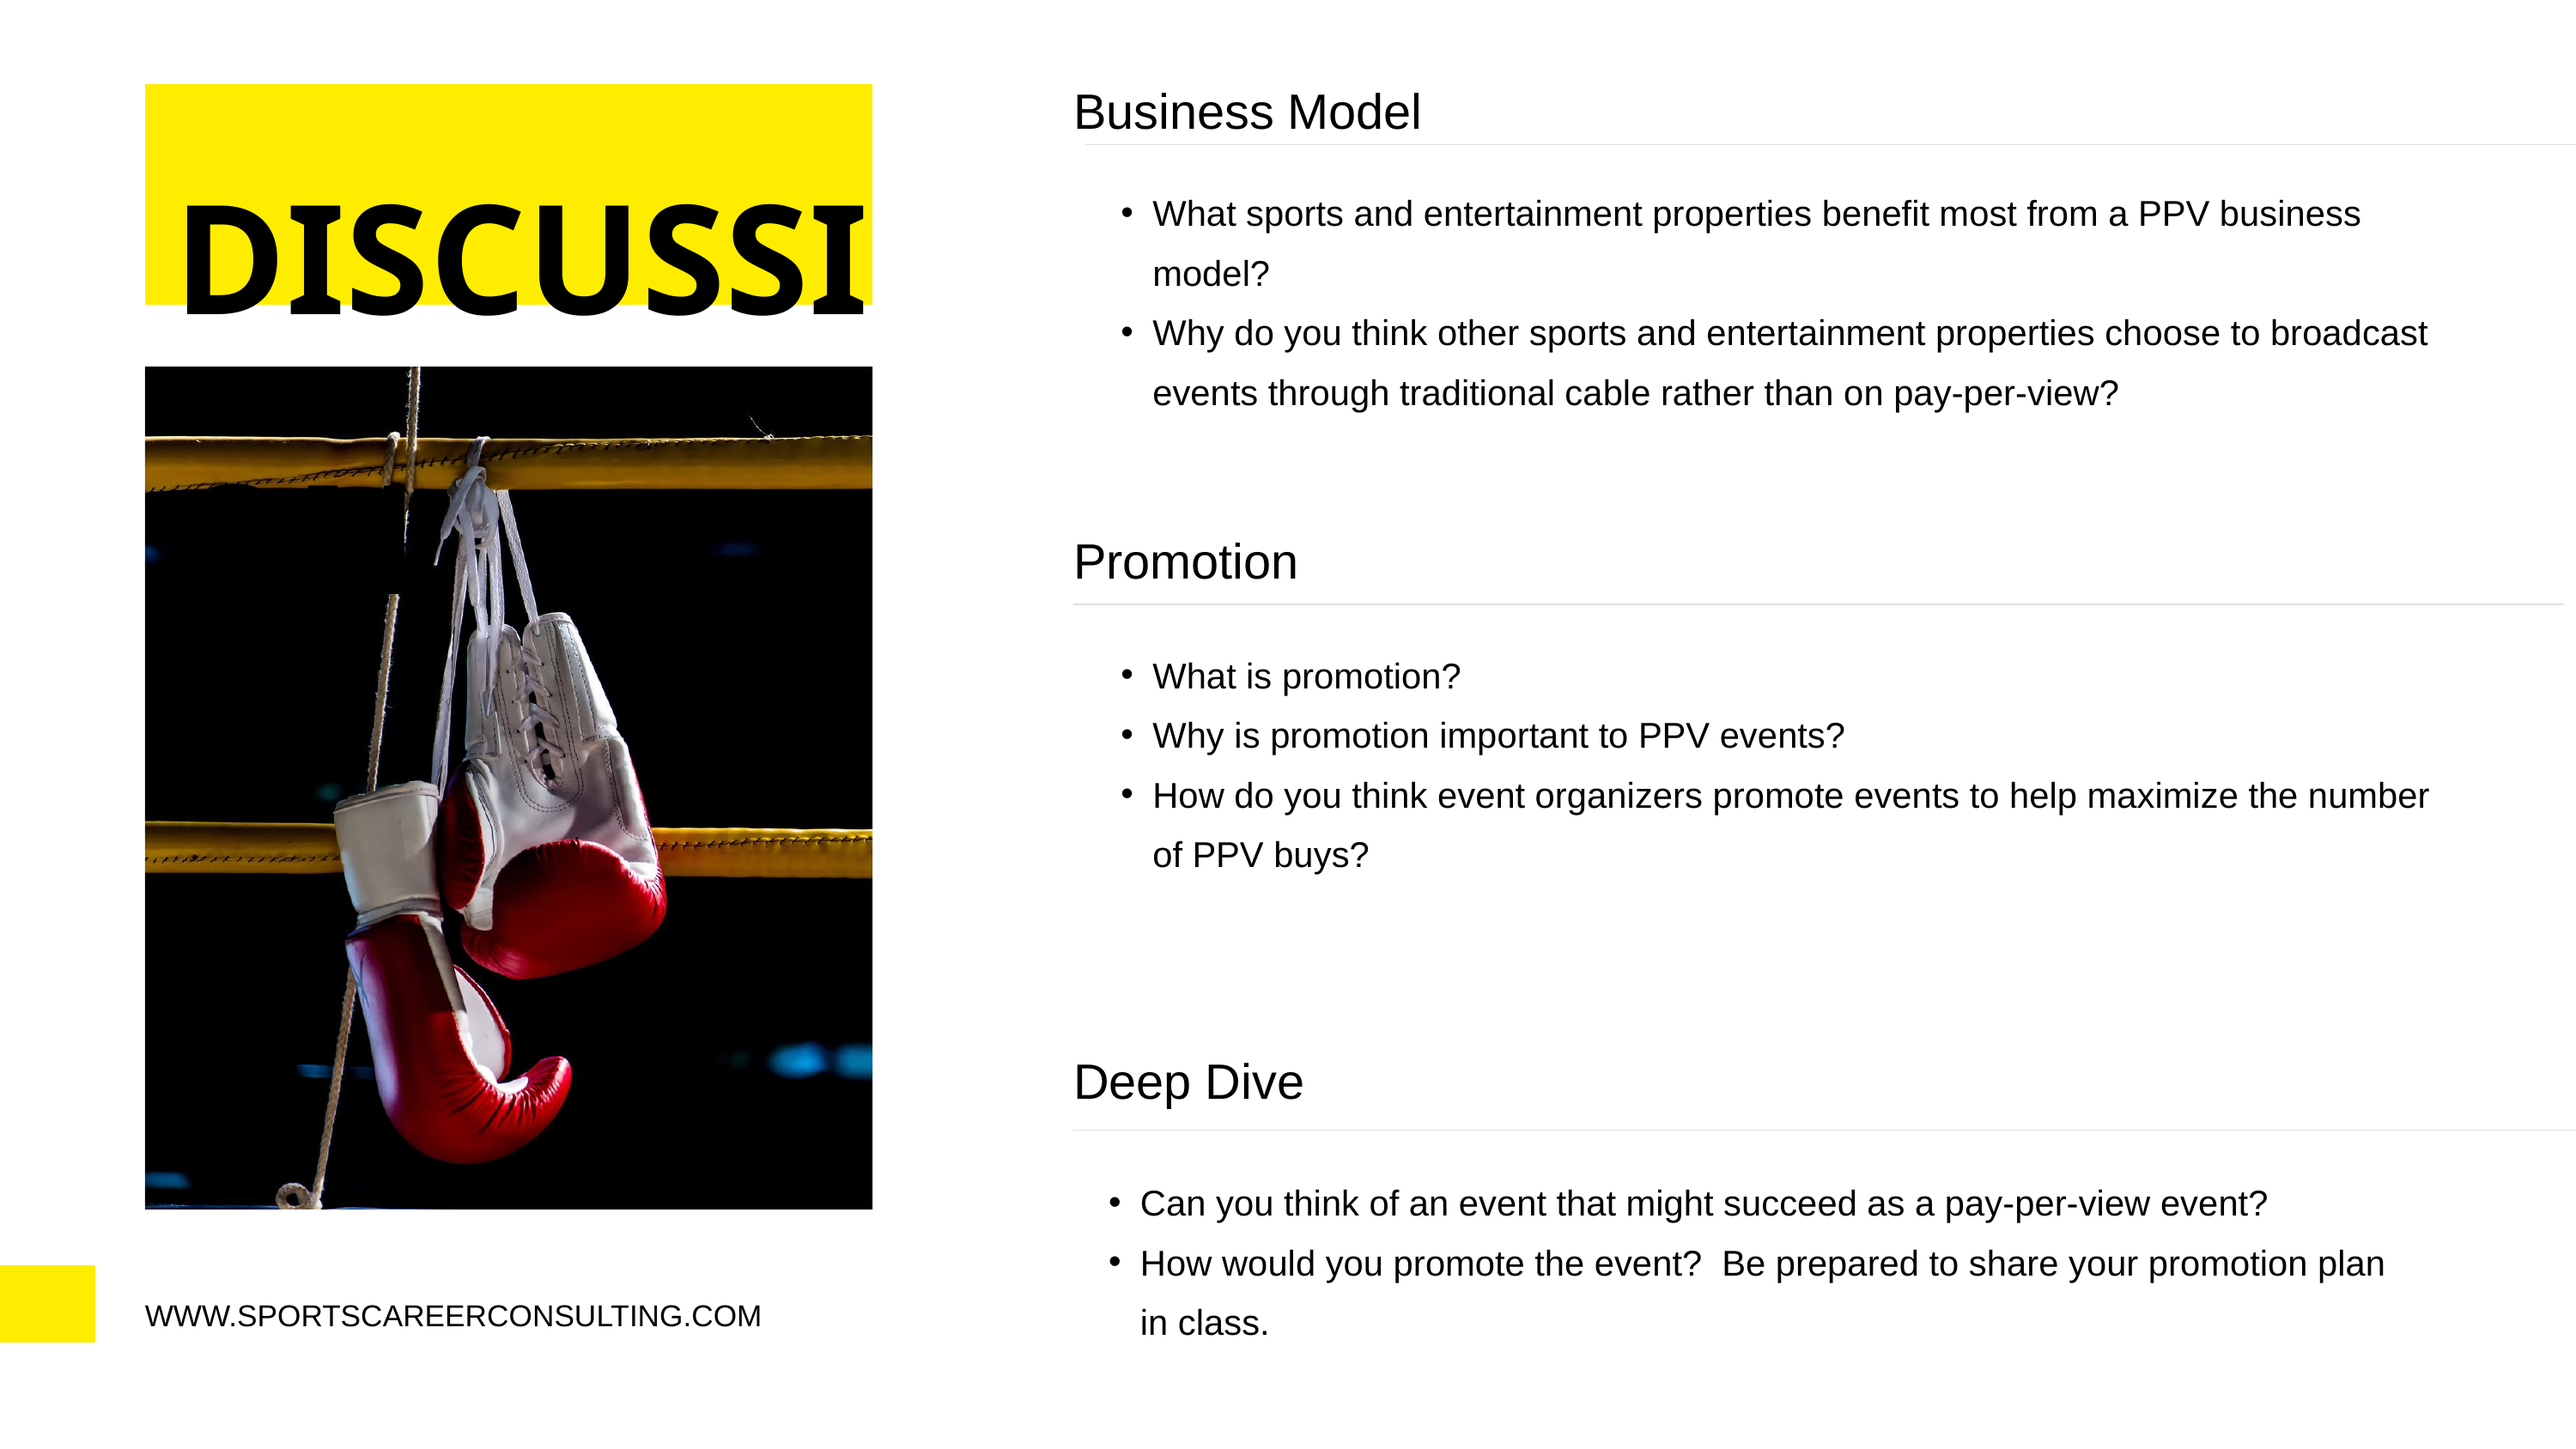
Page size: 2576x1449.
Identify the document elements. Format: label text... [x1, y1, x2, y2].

picture [144, 367, 873, 1210]
text_box What sports and entertainment properties benefit most from a PPV business model? Why do you think other sports and entertainment properties choose to broadcast events through traditional cable rather than on pay-per-view? [1085, 173, 2454, 413]
text_box [144, 83, 173, 306]
text_box [0, 1264, 96, 1343]
text_box WWW.SPORTSCAREERCONSULTING.COM [144, 1282, 1073, 1333]
text_box Deep Dive [1073, 1026, 2306, 1110]
text_box What is promotion? Why is promotion important to PPV events? How do you think event organizers promote events to help maximize the number of PPV buys? [1085, 636, 2454, 875]
text_box Business Model [1072, 55, 1502, 139]
text_box Promotion [1073, 506, 2306, 590]
text_box Can you think of an event that might succeed as a pay-per-view event? How would you promote the event? Be prepared to share your promotion plan in class. [1073, 1163, 2403, 1343]
text_box DISCUSSION [173, 65, 971, 625]
